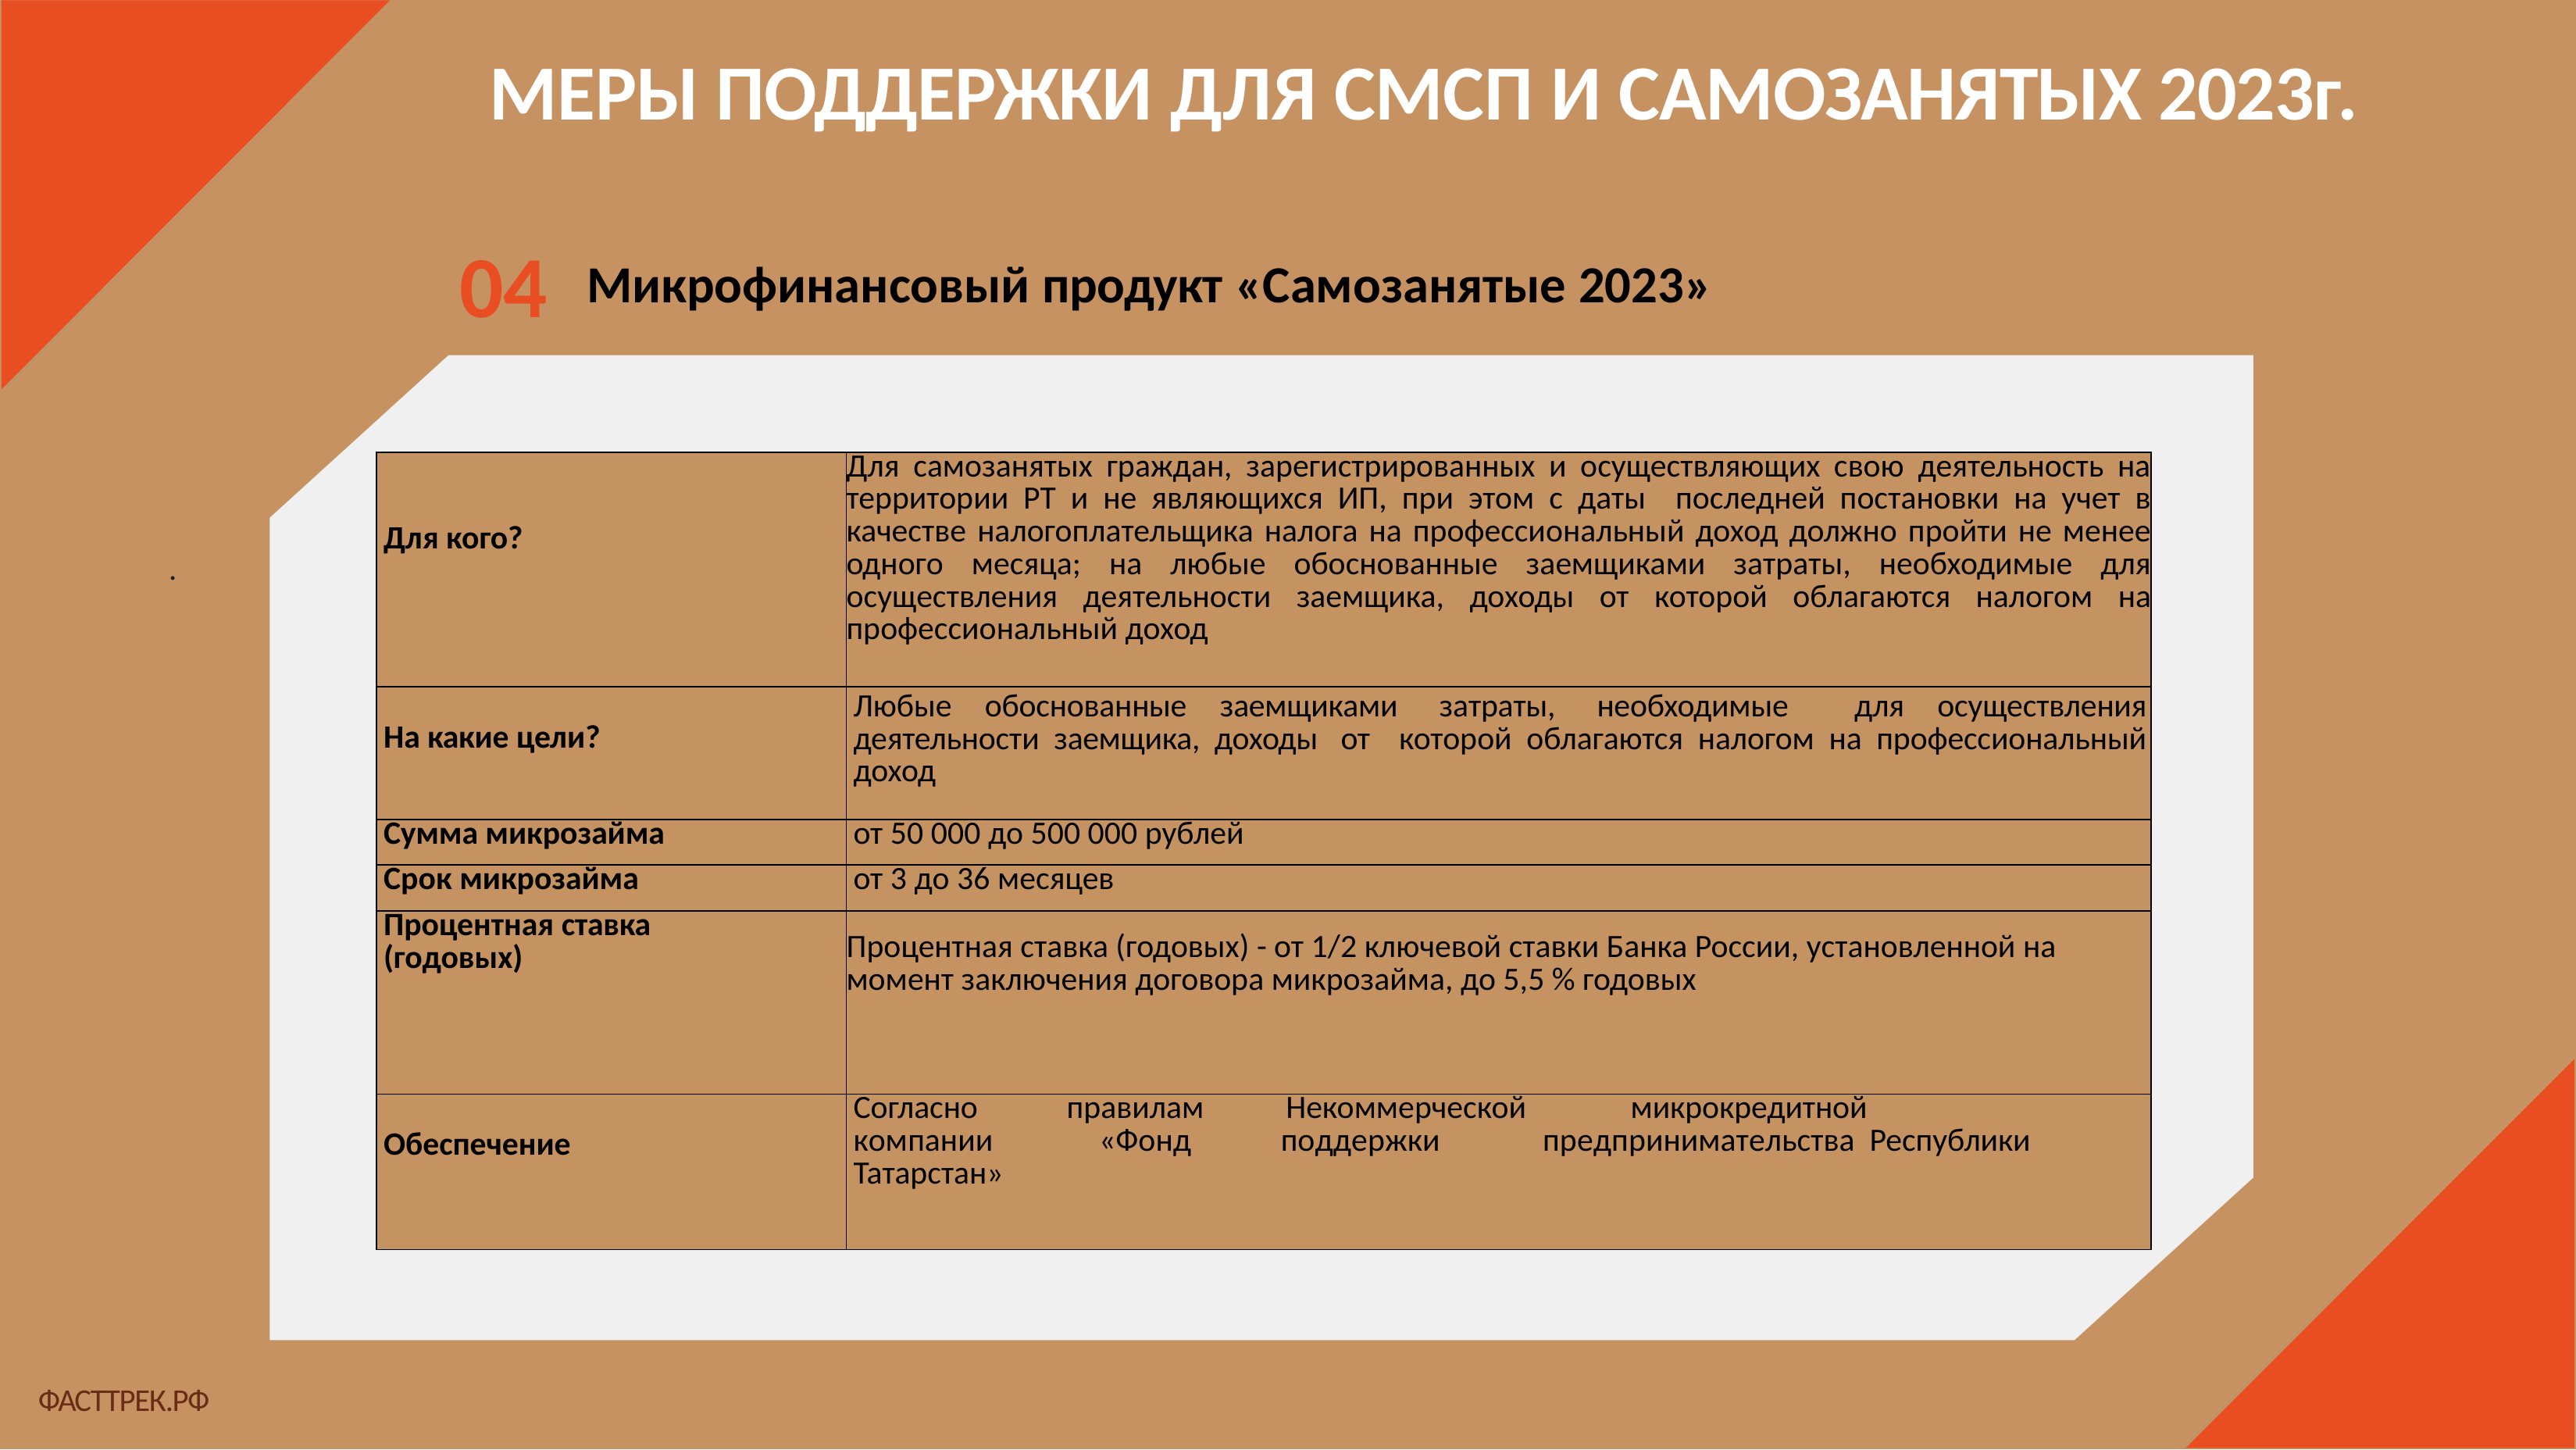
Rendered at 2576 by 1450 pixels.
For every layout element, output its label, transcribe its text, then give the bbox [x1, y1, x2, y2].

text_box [458, 228, 2119, 338]
text_box ФАСТТРЕК.РФ [36, 1378, 213, 1418]
text_box [1, 0, 391, 390]
table_cell Процентная ставка (годовых) [377, 912, 846, 1094]
table_cell Процентная ставка (годовых) - от 1/2 ключевой ставки Банка России, установленной на момент заключения договора микрозайма, до 5,5 % годовых [847, 912, 2150, 1094]
table_header Для кого? [377, 453, 846, 686]
table_cell от 3 до 36 месяцев [847, 866, 2150, 910]
table_cell Срок микрозайма [377, 866, 846, 910]
text_box . [166, 546, 179, 587]
text_box [269, 355, 2253, 1341]
table_cell Сумма микрозайма [377, 820, 846, 864]
table_cell Любые обоснованные заемщиками затраты, необходимые для осуществления деятельности заемщика, доходы от которой облагаются налогом на профессиональный доход [847, 688, 2150, 819]
title МЕРЫ ПОДДЕРЖКИ ДЛЯ СМСП И САМОЗАНЯТЫХ 2023г. [487, 40, 2372, 284]
text_box [2185, 1059, 2574, 1448]
table_cell от 50 000 до 500 000 рублей [847, 820, 2150, 864]
table_header Для самозанятых граждан, зарегистрированных и осуществляющих свою деятельность на территории РТ и не являющихся ИП, при этом с даты последней постановки на учет в качестве налогоплательщика налога на профессиональный доход должно пройти не менее одного месяца; на любые обоснованные заемщиками затраты, необходимые для осуществления деятельности заемщика, доходы от которой облагаются налогом на профессиональный доход [847, 453, 2150, 686]
table_cell Согласно правилам Некоммерческой микрокредитной компании «Фонд поддержки предпринимательства Республики Татарстан» [847, 1095, 2150, 1249]
table_cell На какие цели? [377, 688, 846, 819]
table_cell Обеспечение [377, 1095, 846, 1249]
